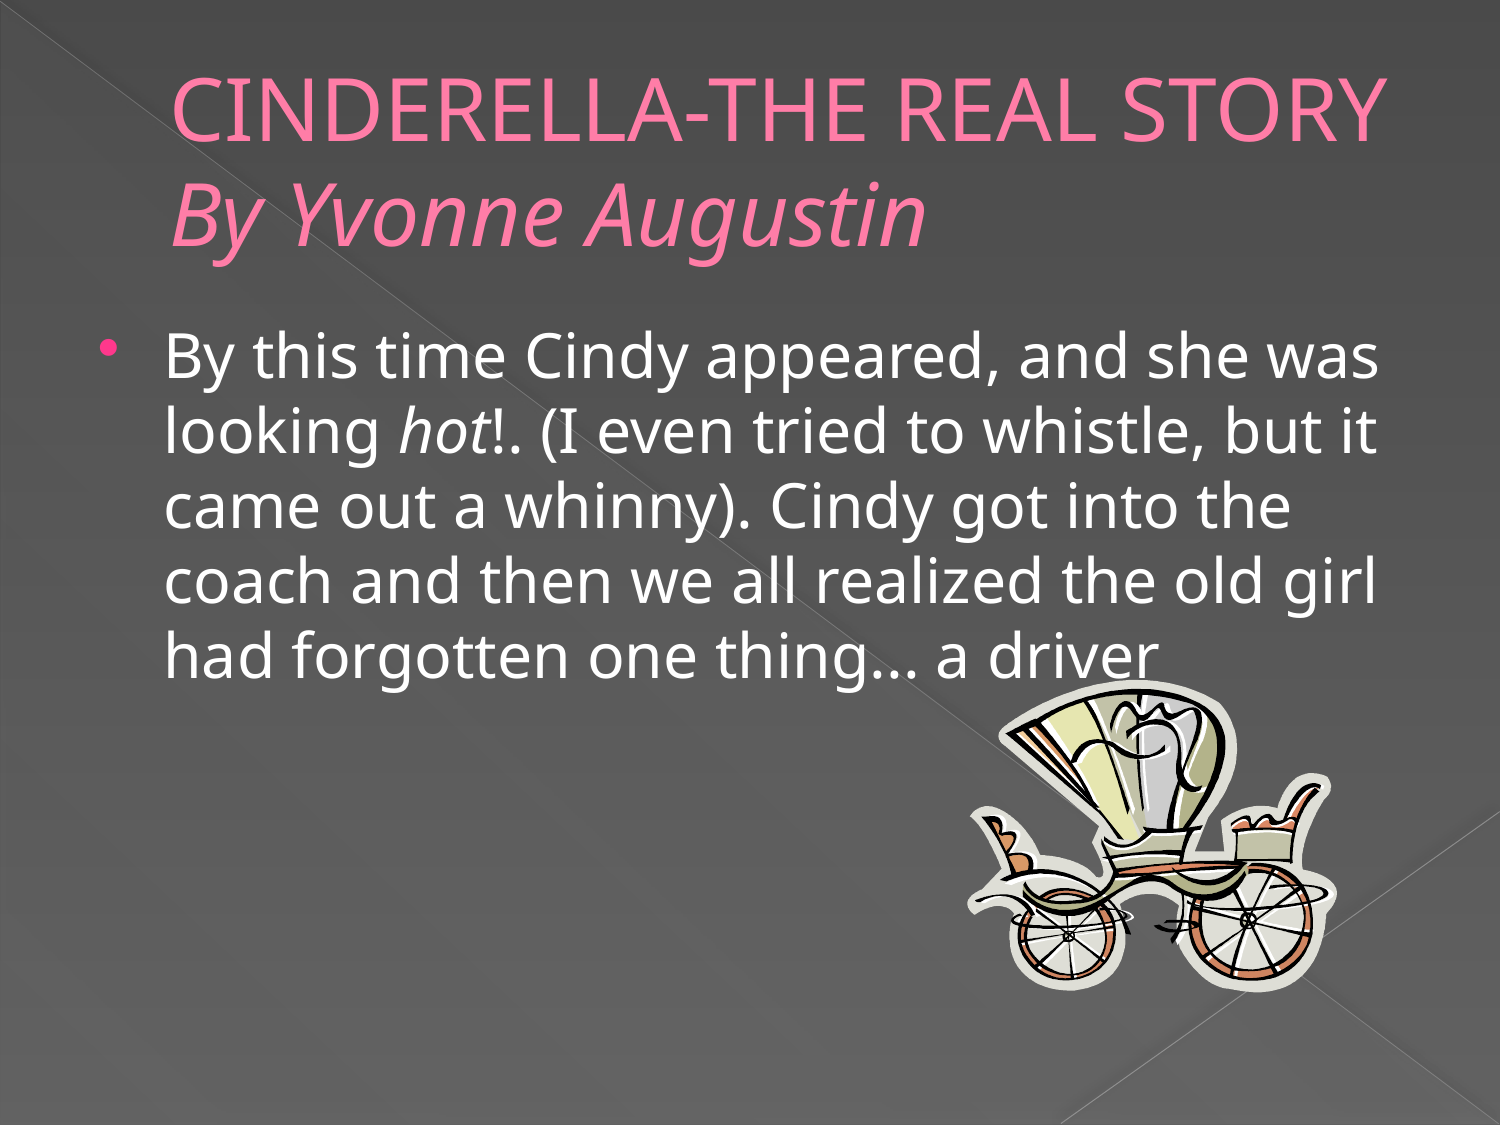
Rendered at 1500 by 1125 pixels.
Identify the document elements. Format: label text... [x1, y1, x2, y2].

picture [962, 674, 1343, 998]
title CINDERELLA-THE REAL STORY By Yvonne Augustin [75, 43, 1425, 274]
list By this time Cindy appeared, and she was looking hot!. (I even tried to whistle, but it came out a whinny). Cindy got into the coach and then we all realized the old girl had forgotten one thing... a driver [75, 308, 1425, 1059]
